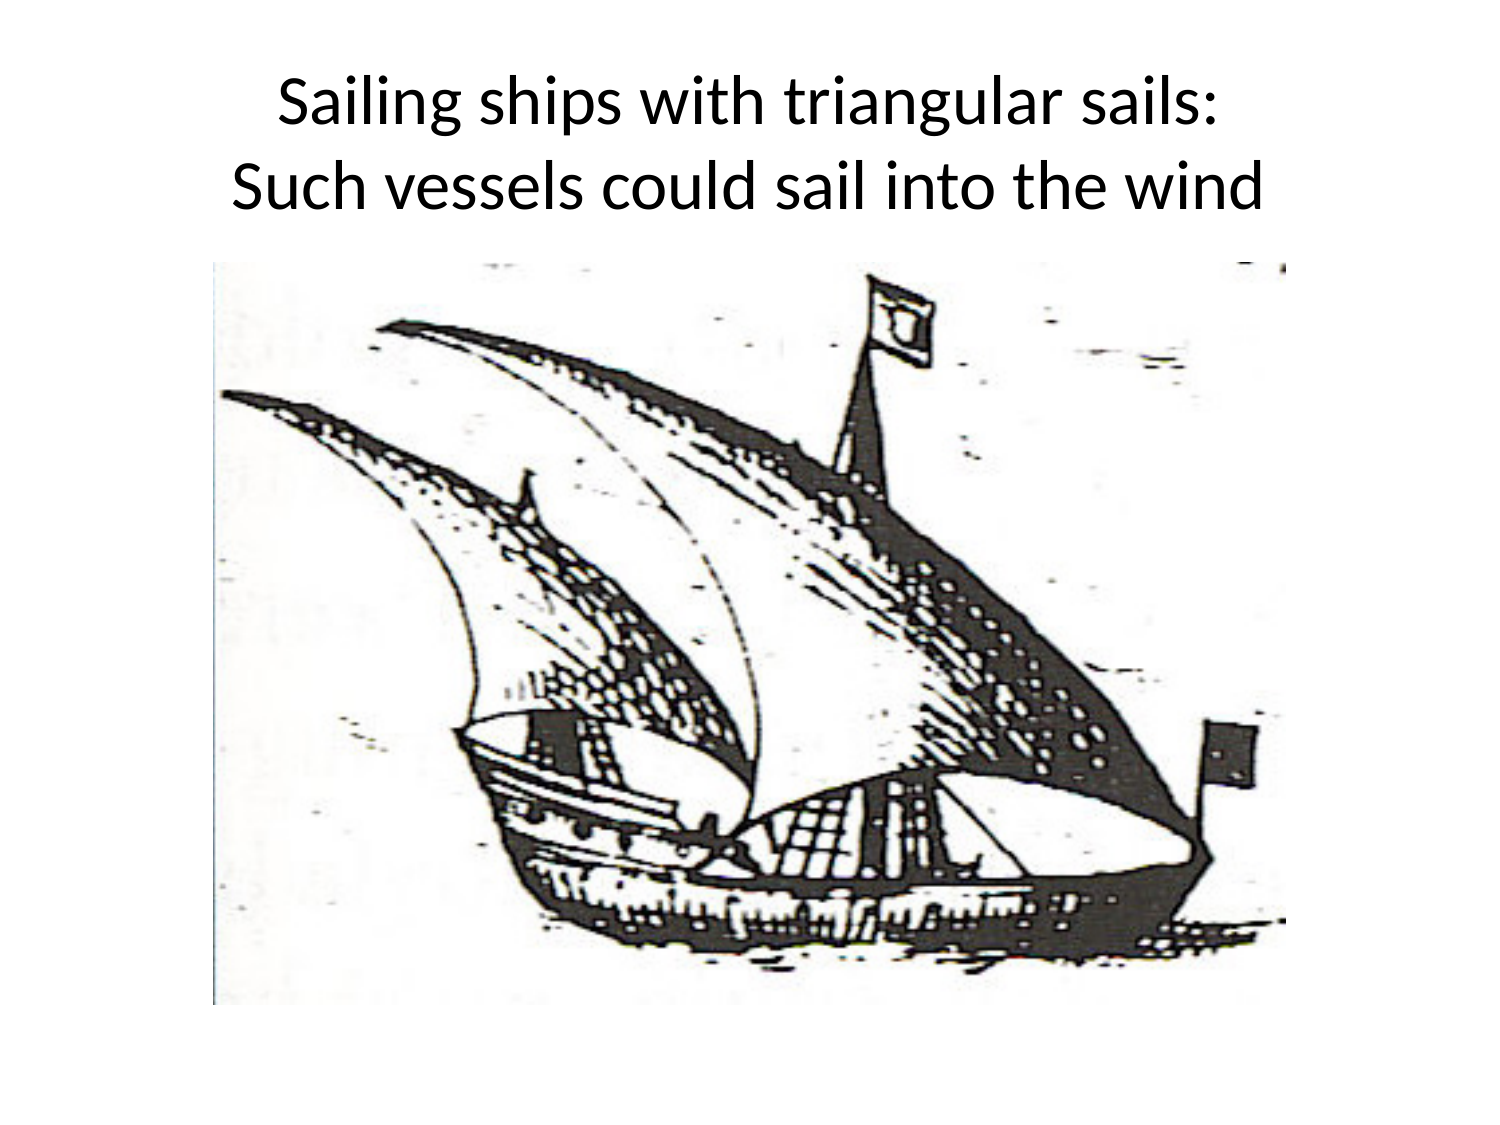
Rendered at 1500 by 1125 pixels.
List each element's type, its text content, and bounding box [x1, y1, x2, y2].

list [74, 262, 1426, 1006]
title Sailing ships with triangular sails: Such vessels could sail into the wind [75, 45, 1425, 233]
